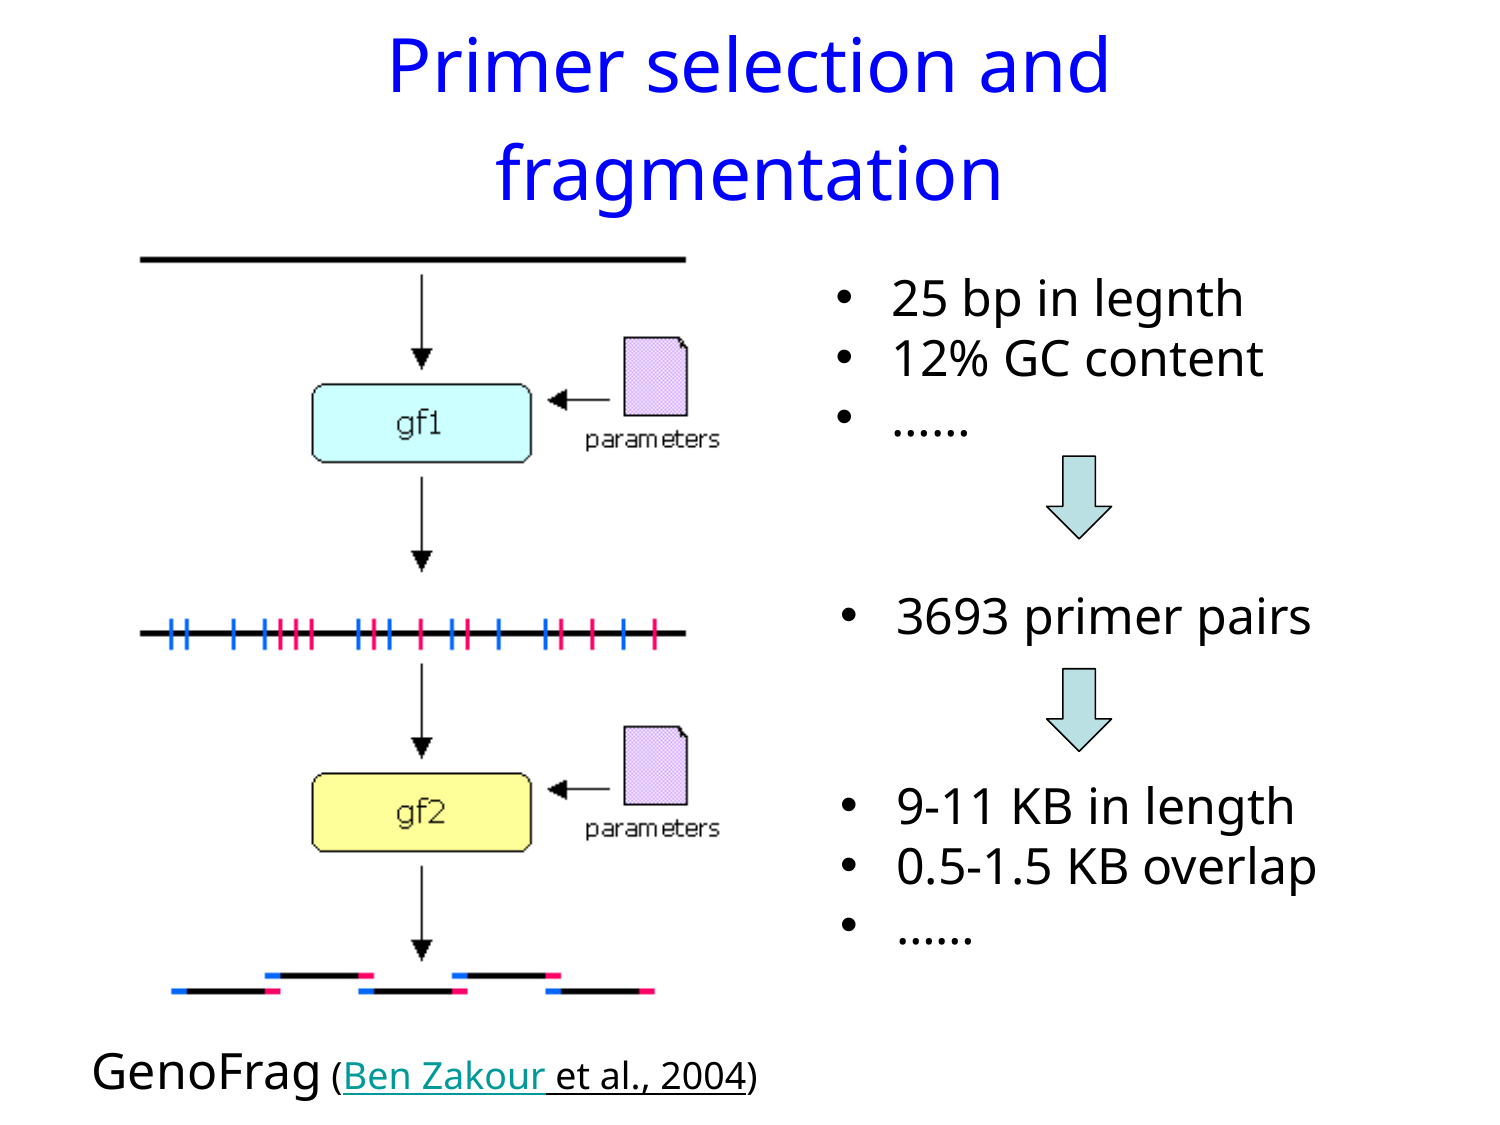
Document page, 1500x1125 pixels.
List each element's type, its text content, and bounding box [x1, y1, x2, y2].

text_box GenoFrag (Ben Zakour et al., 2004) [76, 1032, 795, 1107]
picture [123, 234, 739, 1022]
title Primer selection and fragmentation [112, 30, 1388, 185]
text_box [820, 259, 1334, 965]
